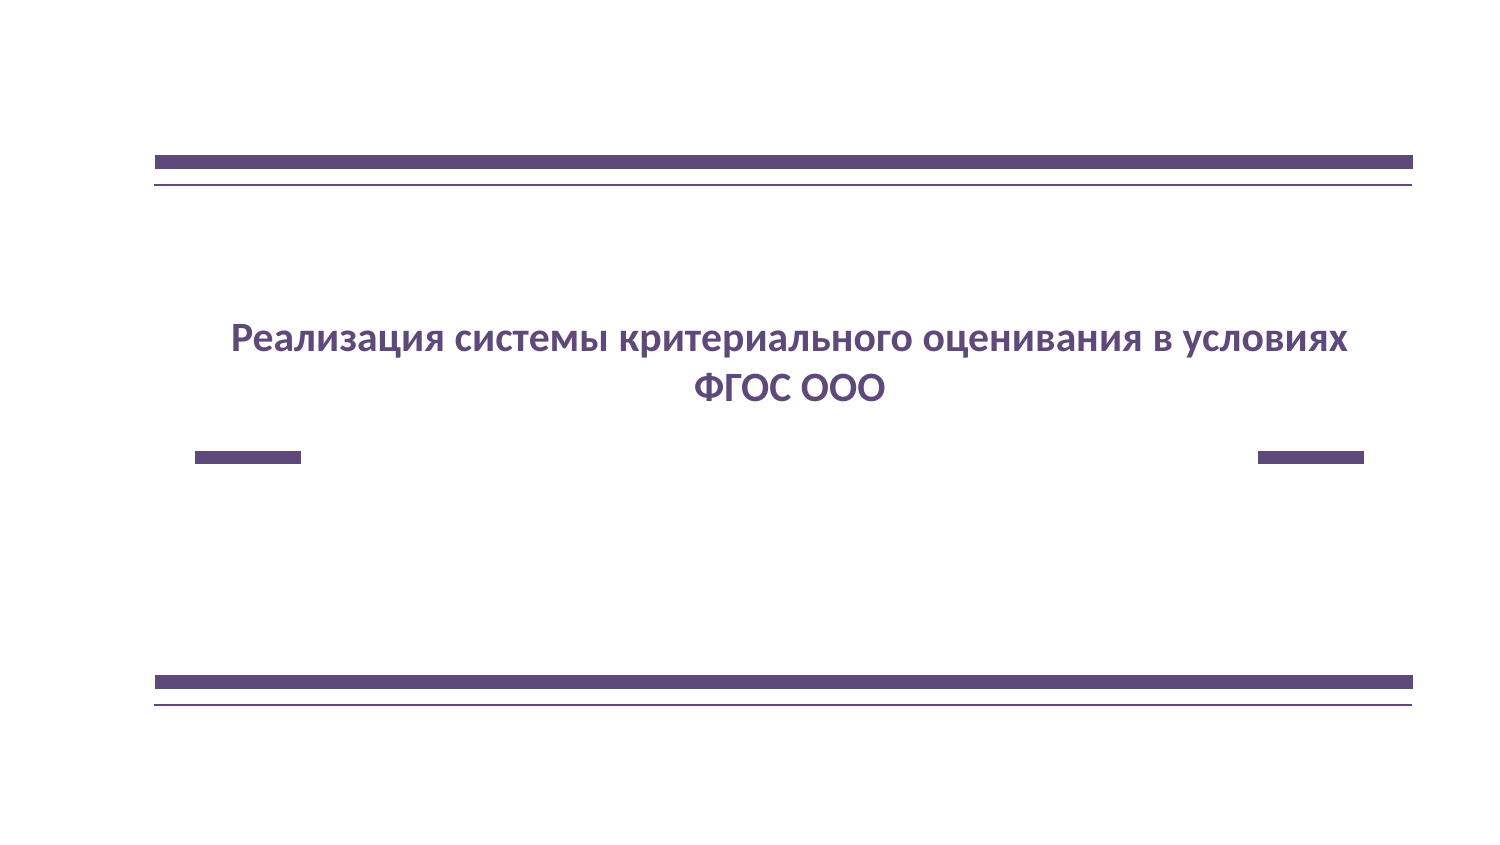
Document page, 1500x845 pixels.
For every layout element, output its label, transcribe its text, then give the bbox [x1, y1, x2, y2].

title Реализация системы критериального оценивания в условиях ФГОС ООО [194, 307, 1386, 451]
